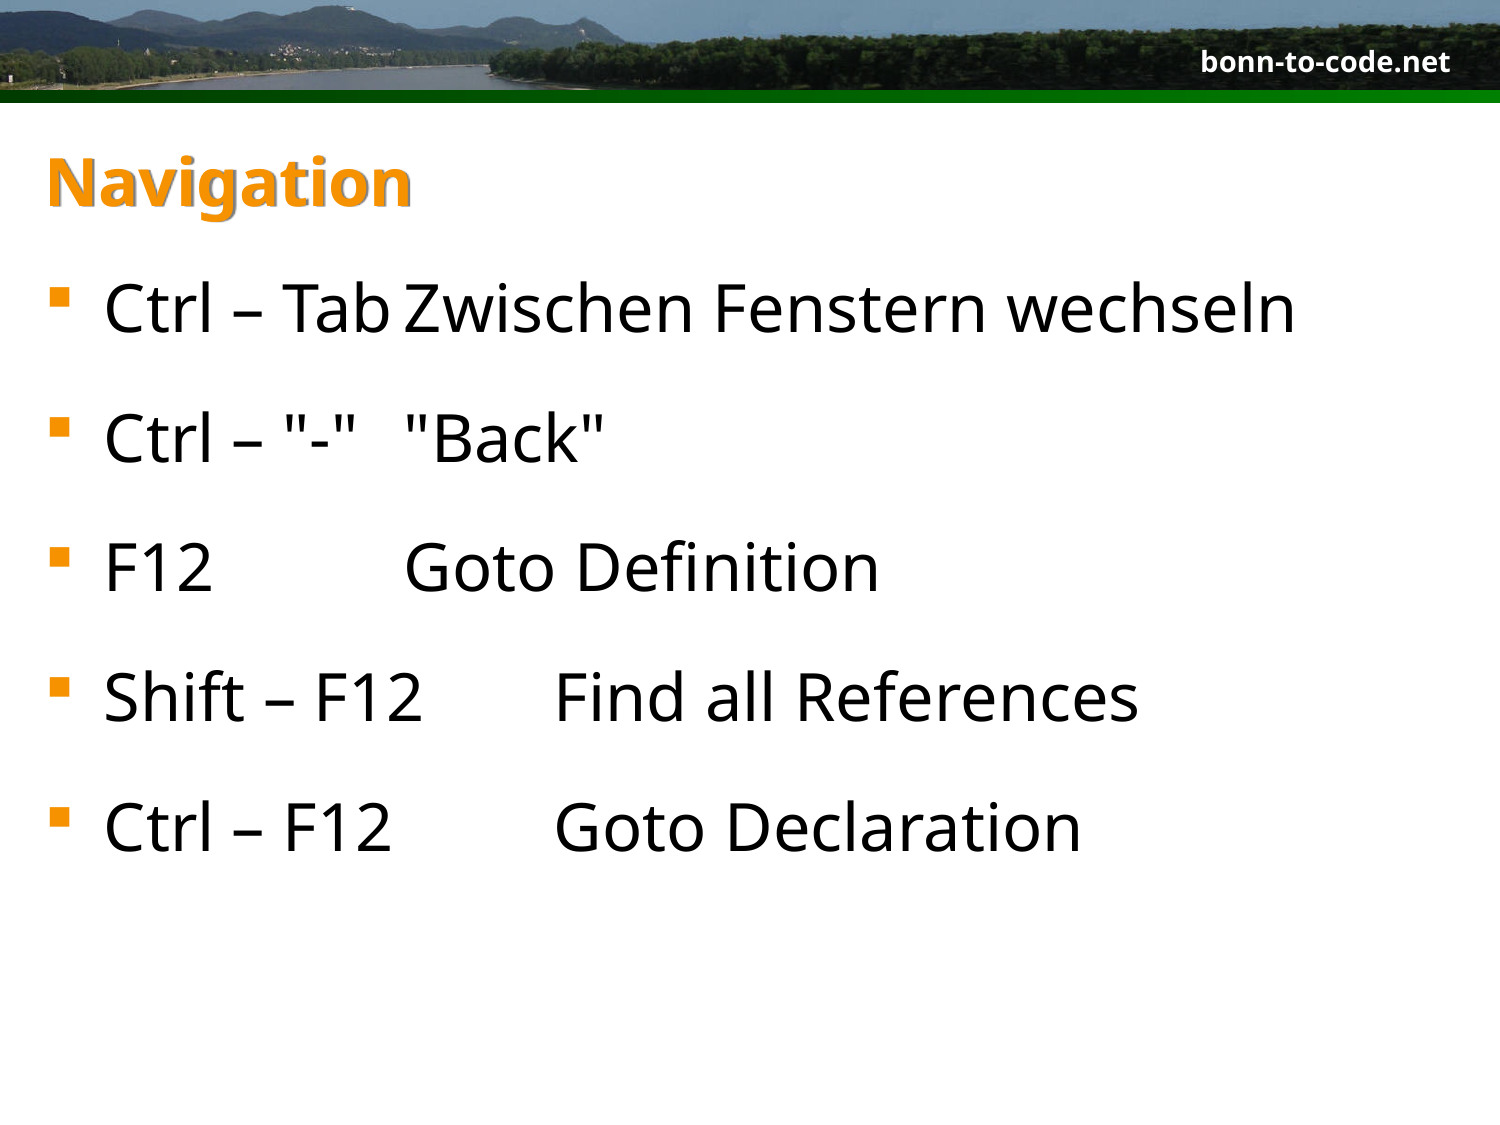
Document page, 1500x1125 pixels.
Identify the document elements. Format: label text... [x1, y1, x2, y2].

picture [0, 0, 1500, 90]
list Ctrl – Tab Zwischen Fenstern wechseln Ctrl – "-" "Back" F12 Goto Definition Shift – F12 Find all References Ctrl – F12 Goto Declaration [29, 257, 1471, 1114]
title Navigation [29, 101, 1471, 257]
